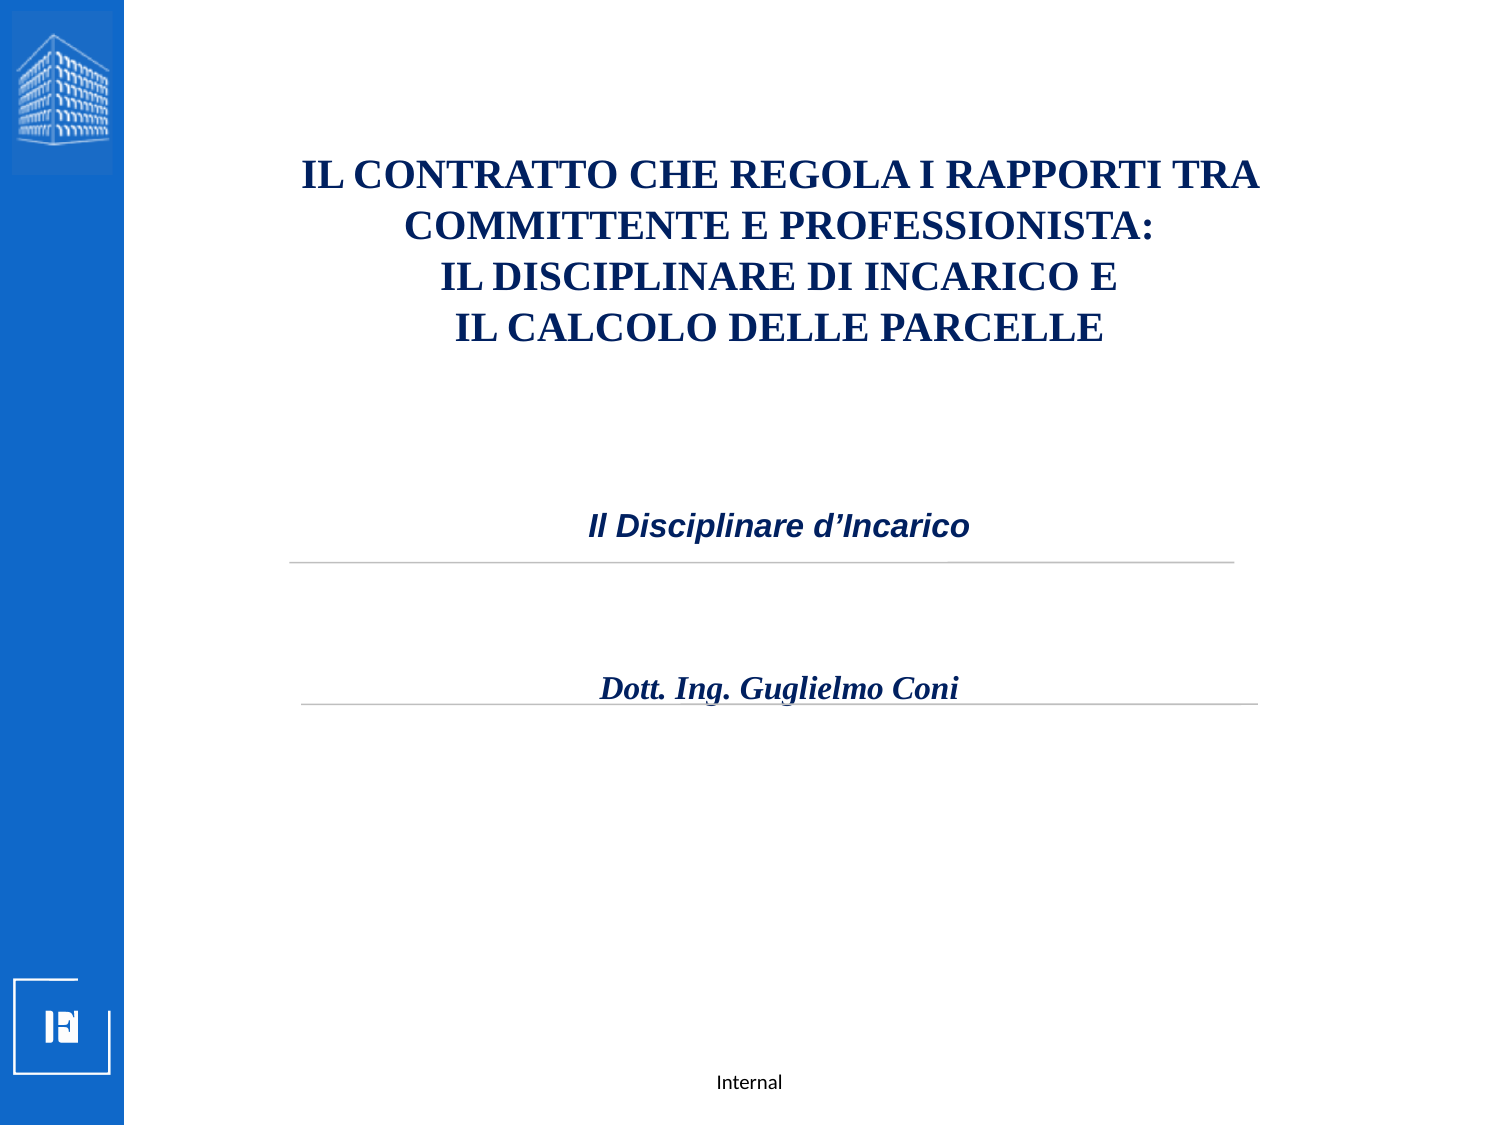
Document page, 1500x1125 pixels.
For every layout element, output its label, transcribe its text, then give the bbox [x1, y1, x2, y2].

picture [11, 11, 113, 176]
text_box IL CONTRATTO CHE REGOLA I RAPPORTI TRA COMMITTENTE E PROFESSIONISTA: IL DISCIPLINARE DI INCARICO E IL CALCOLO DELLE PARCELLE Il Disciplinare d’Incarico Dott. Ing. Guglielmo Coni [259, 140, 1300, 1046]
picture [11, 976, 113, 1078]
text_box [0, 0, 126, 1125]
